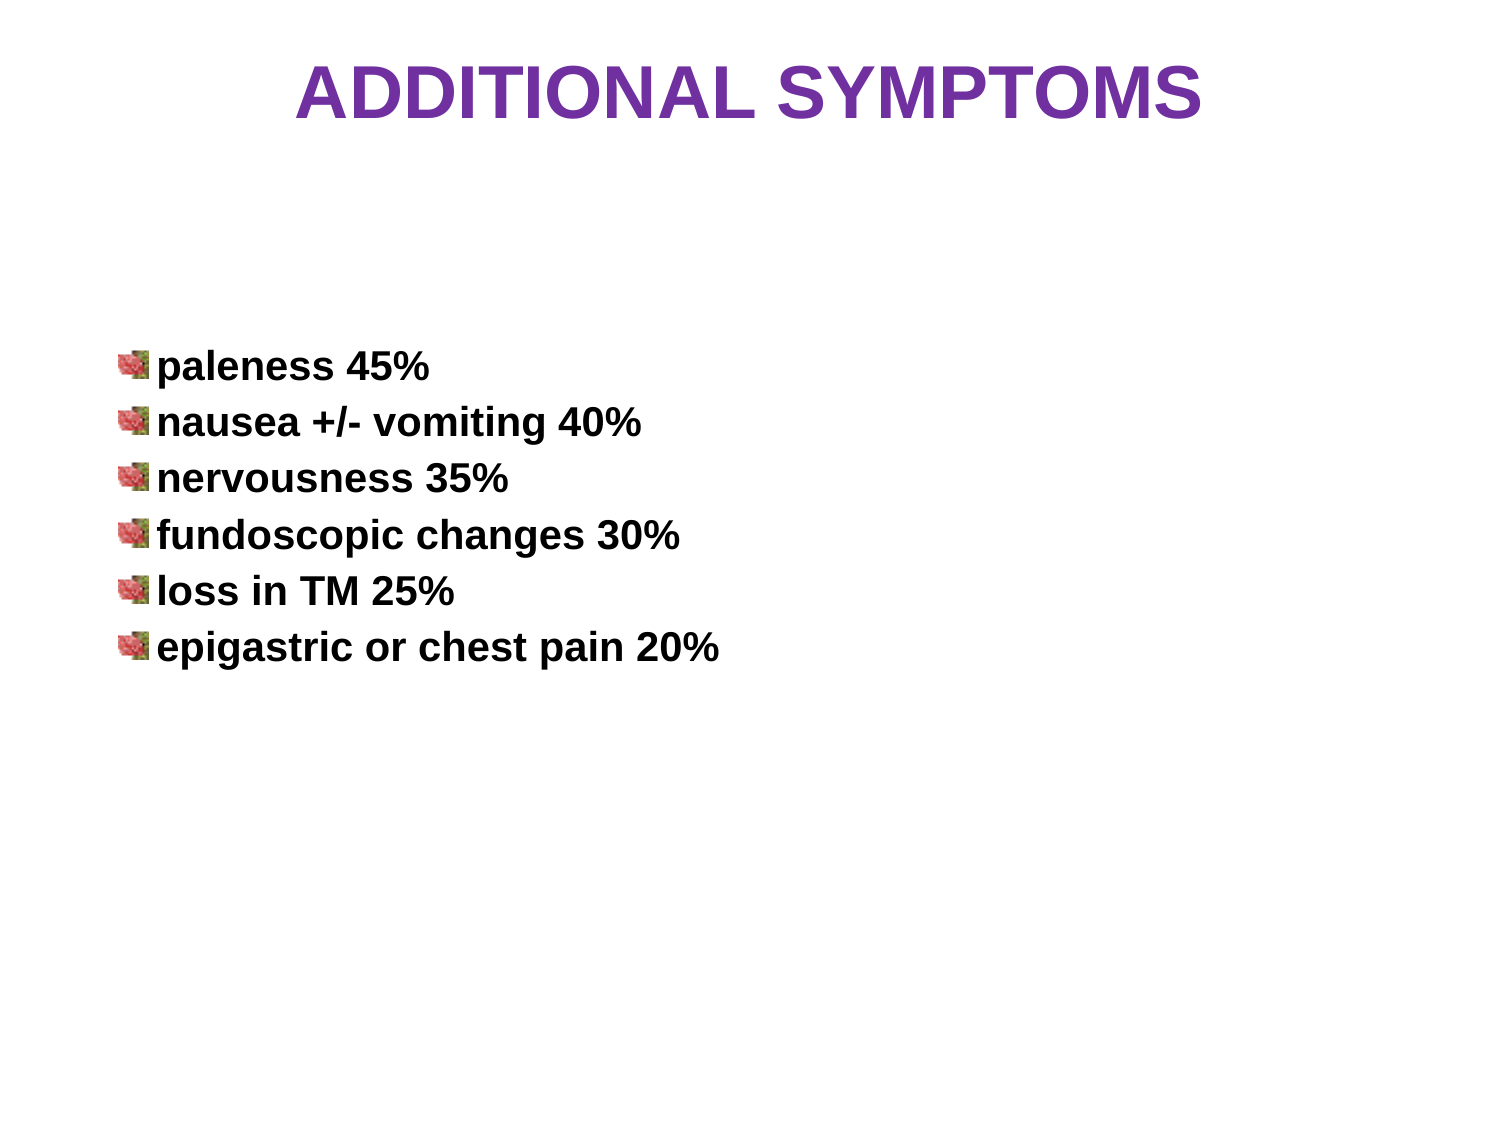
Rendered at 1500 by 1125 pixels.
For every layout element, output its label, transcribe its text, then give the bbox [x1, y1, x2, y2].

picture [118, 405, 149, 435]
picture [118, 517, 149, 548]
picture [118, 461, 149, 491]
text_box ADDITIONAL SYMPTOMS [0, 53, 1500, 135]
picture [118, 349, 149, 379]
text_box paleness 45% nausea +/- vomiting 40% nervousness 35% fundoscopic changes 30% loss in TM 25% epigastric or chest pain 20% [118, 338, 1423, 671]
picture [118, 630, 149, 660]
picture [118, 574, 149, 604]
